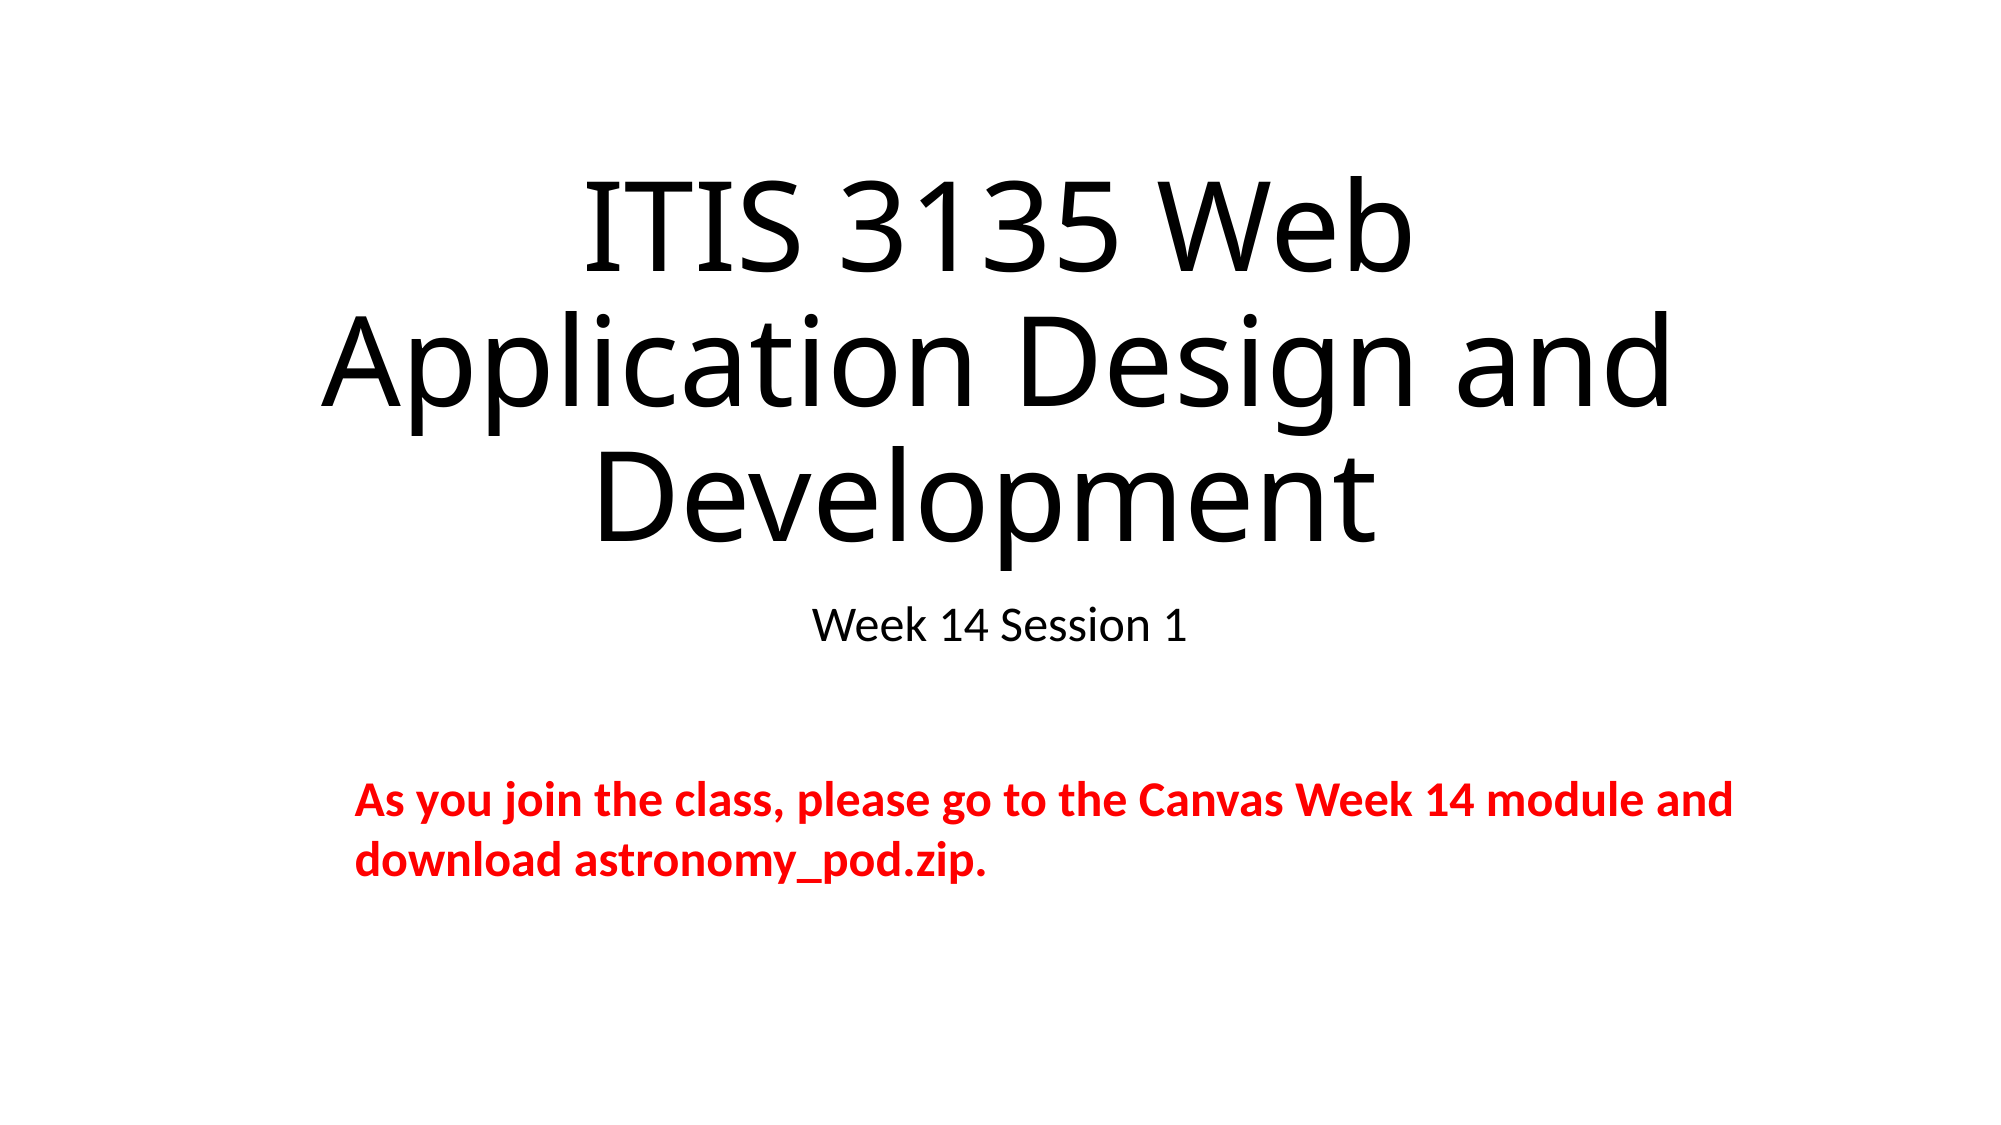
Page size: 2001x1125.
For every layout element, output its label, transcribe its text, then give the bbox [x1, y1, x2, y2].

text_box As you join the class, please go to the Canvas Week 14 module and download astronomy_pod.zip. [339, 759, 1750, 894]
subtitle Week 14 Session 1 [249, 590, 1750, 682]
title ITIS 3135 Web Application Design and Development [249, 184, 1750, 576]
